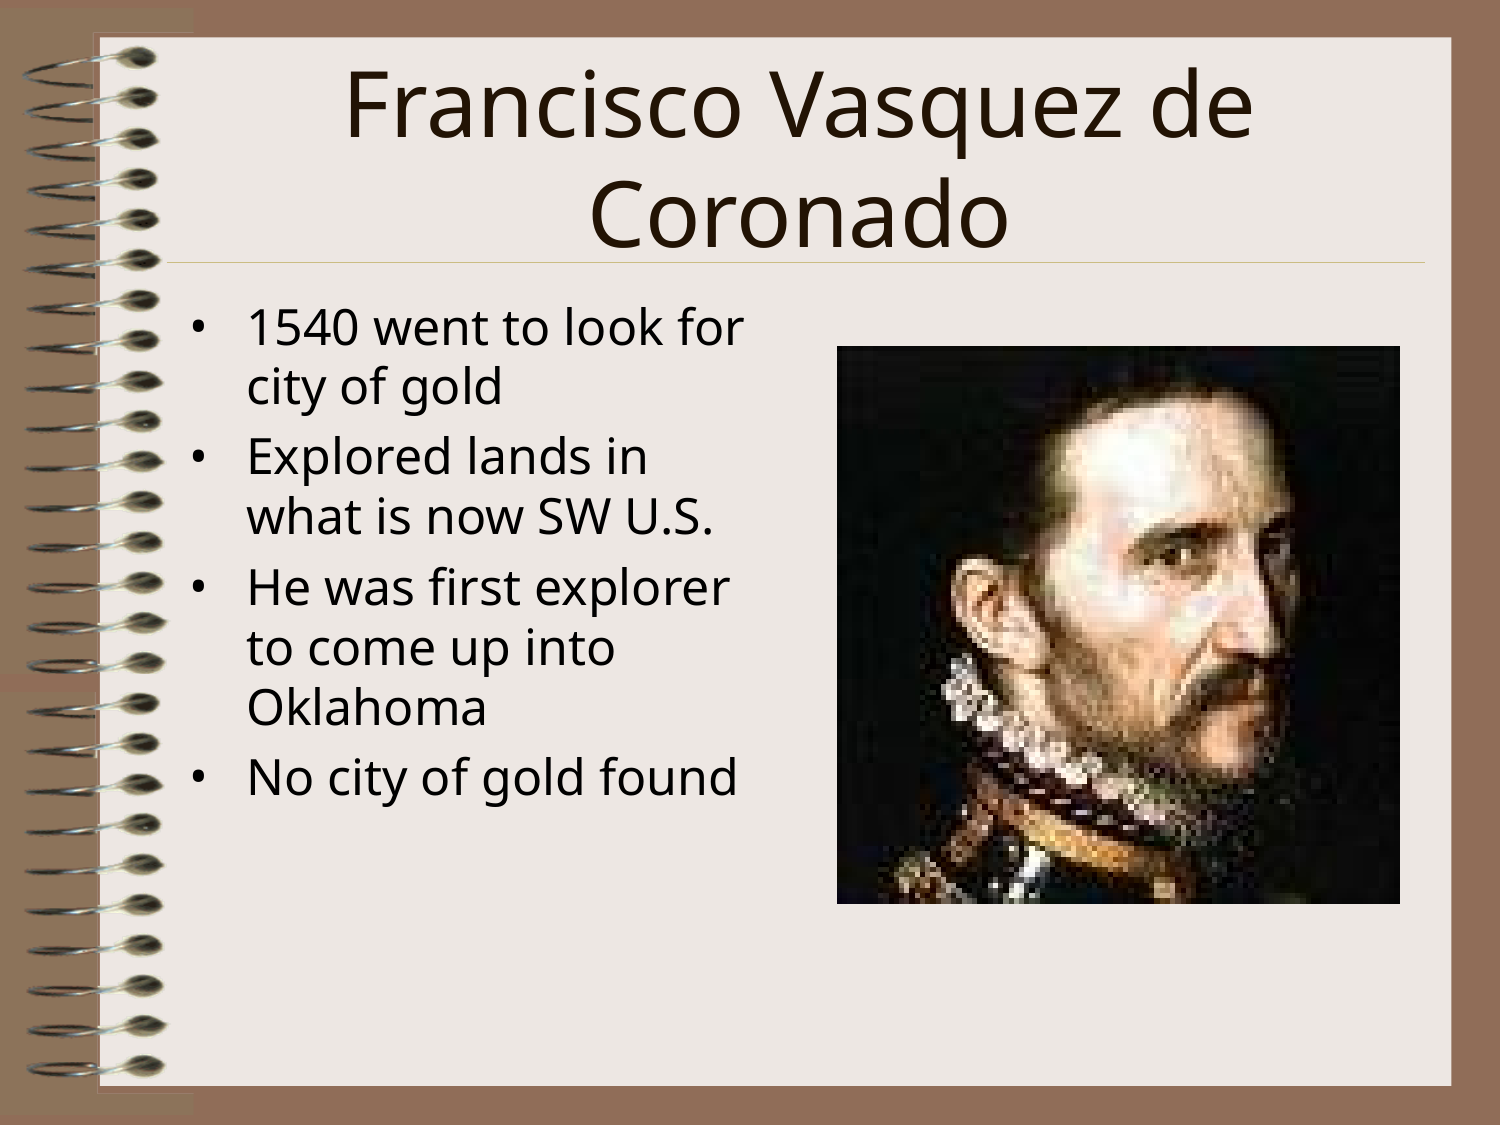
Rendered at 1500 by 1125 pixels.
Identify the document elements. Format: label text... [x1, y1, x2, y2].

list 1540 went to look for city of gold Explored lands in what is now SW U.S. He was first explorer to come up into Oklahoma No city of gold found [174, 287, 788, 963]
picture [0, 692, 194, 1115]
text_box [837, 346, 1401, 905]
picture [0, 8, 194, 674]
title Francisco Vasquez de Coronado [174, 62, 1425, 250]
